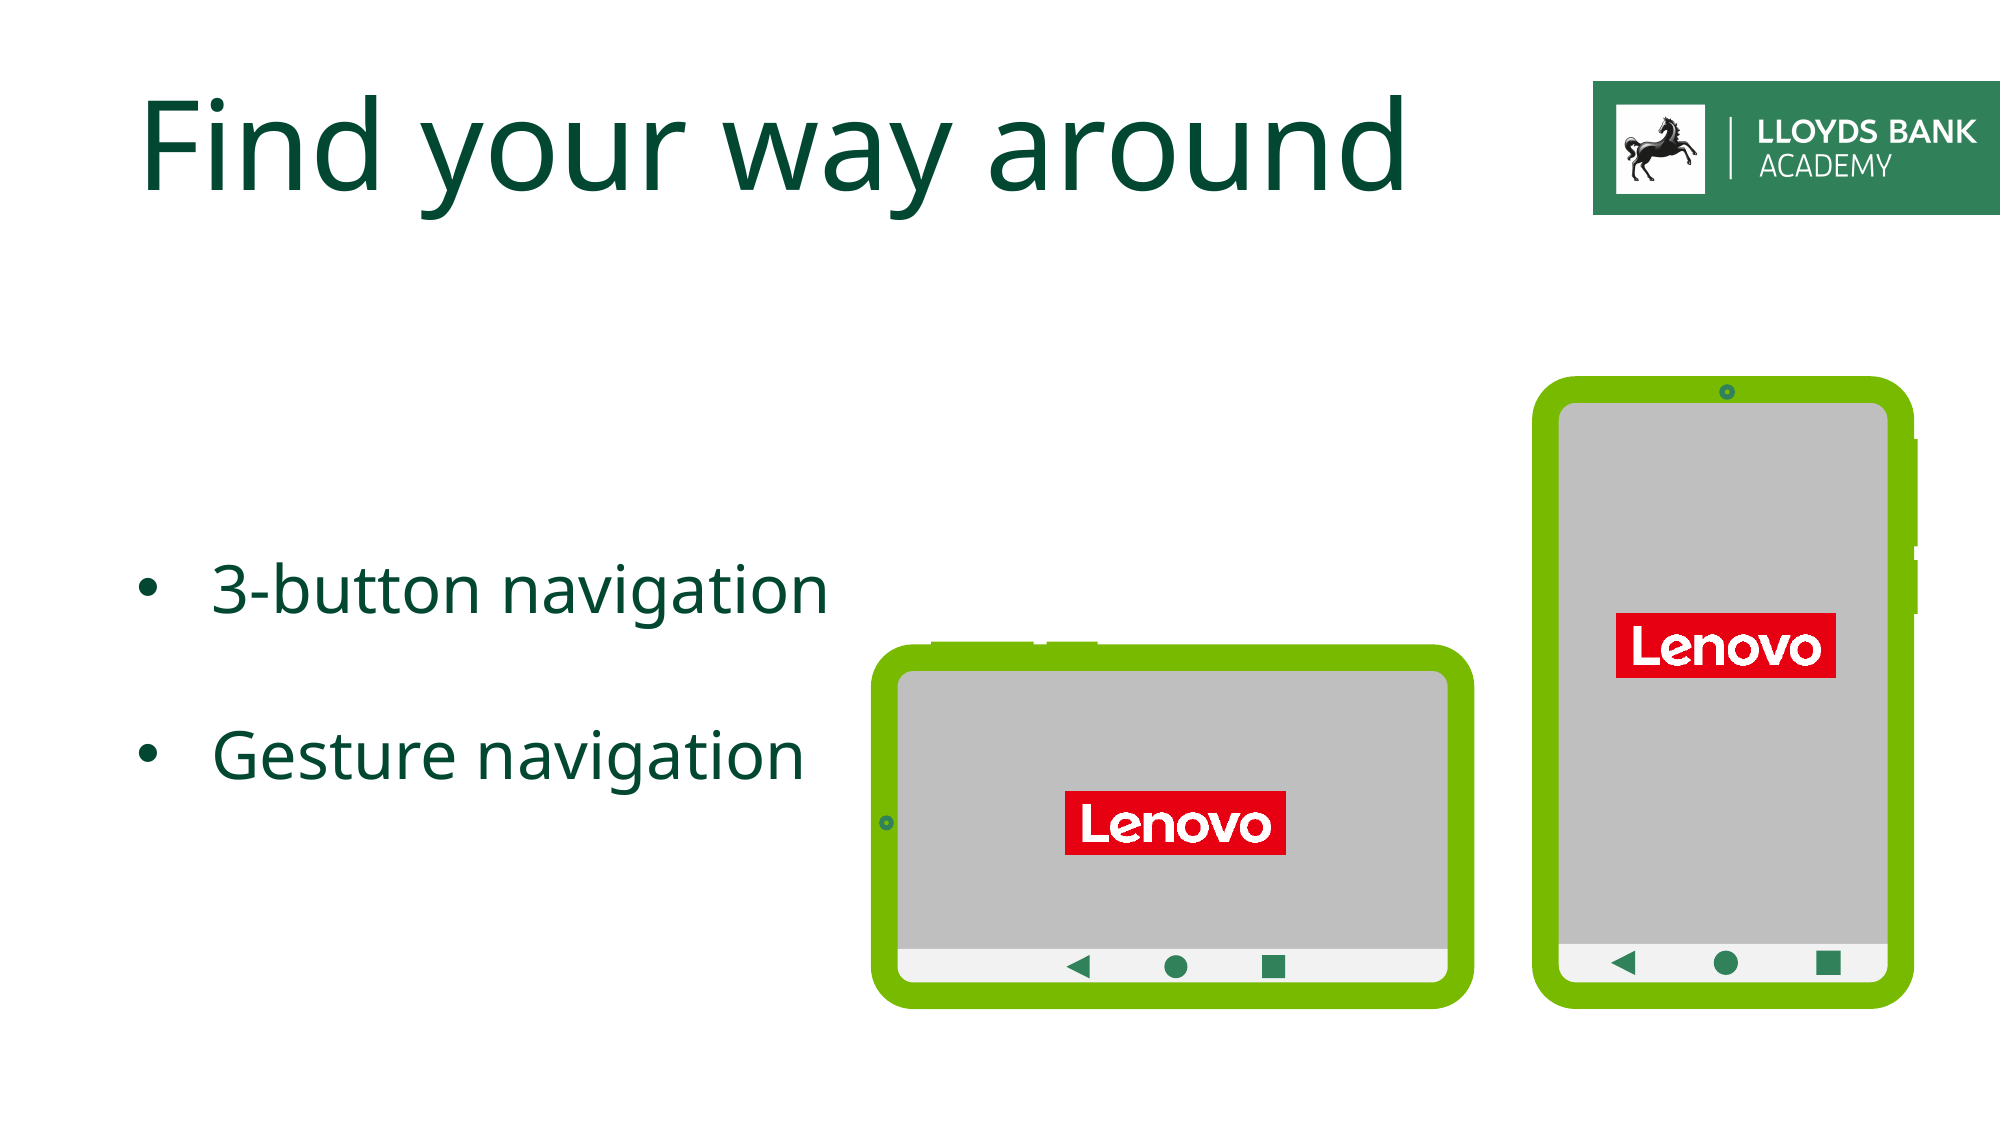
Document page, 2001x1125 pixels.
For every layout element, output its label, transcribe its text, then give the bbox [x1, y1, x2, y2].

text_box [879, 641, 1461, 996]
picture [1593, 81, 2000, 215]
list Find your way around [121, 75, 1579, 221]
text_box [1545, 384, 1918, 996]
picture [1065, 791, 1286, 855]
picture [1616, 613, 1836, 678]
list 3-button navigation Gesture navigation [121, 328, 1170, 972]
